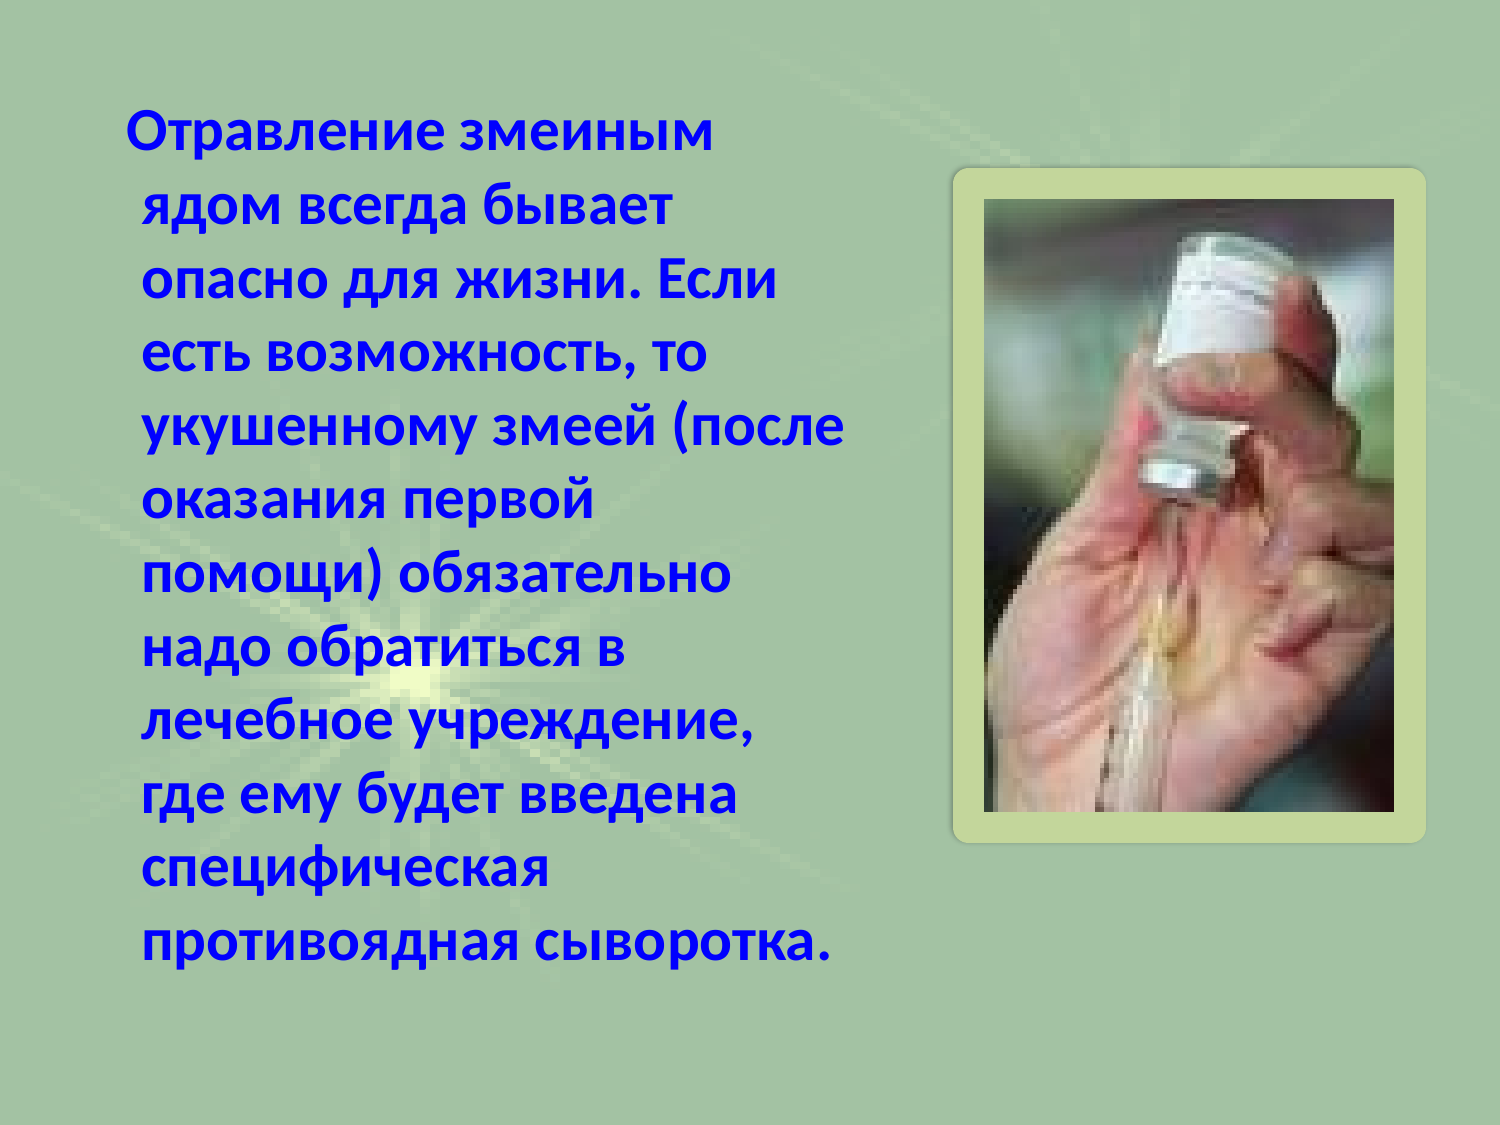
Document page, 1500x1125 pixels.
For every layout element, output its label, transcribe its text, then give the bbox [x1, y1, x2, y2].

list Отравление змеиным ядом всегда бывает опасно для жизни. Если есть возможность, то укушенному змеей (после оказания первой помощи) обязательно надо обратиться в лечебное учреждение, где ему будет введена специфическая противоядная сыворотка. [70, 82, 868, 1067]
picture [0, 0, 1500, 1125]
